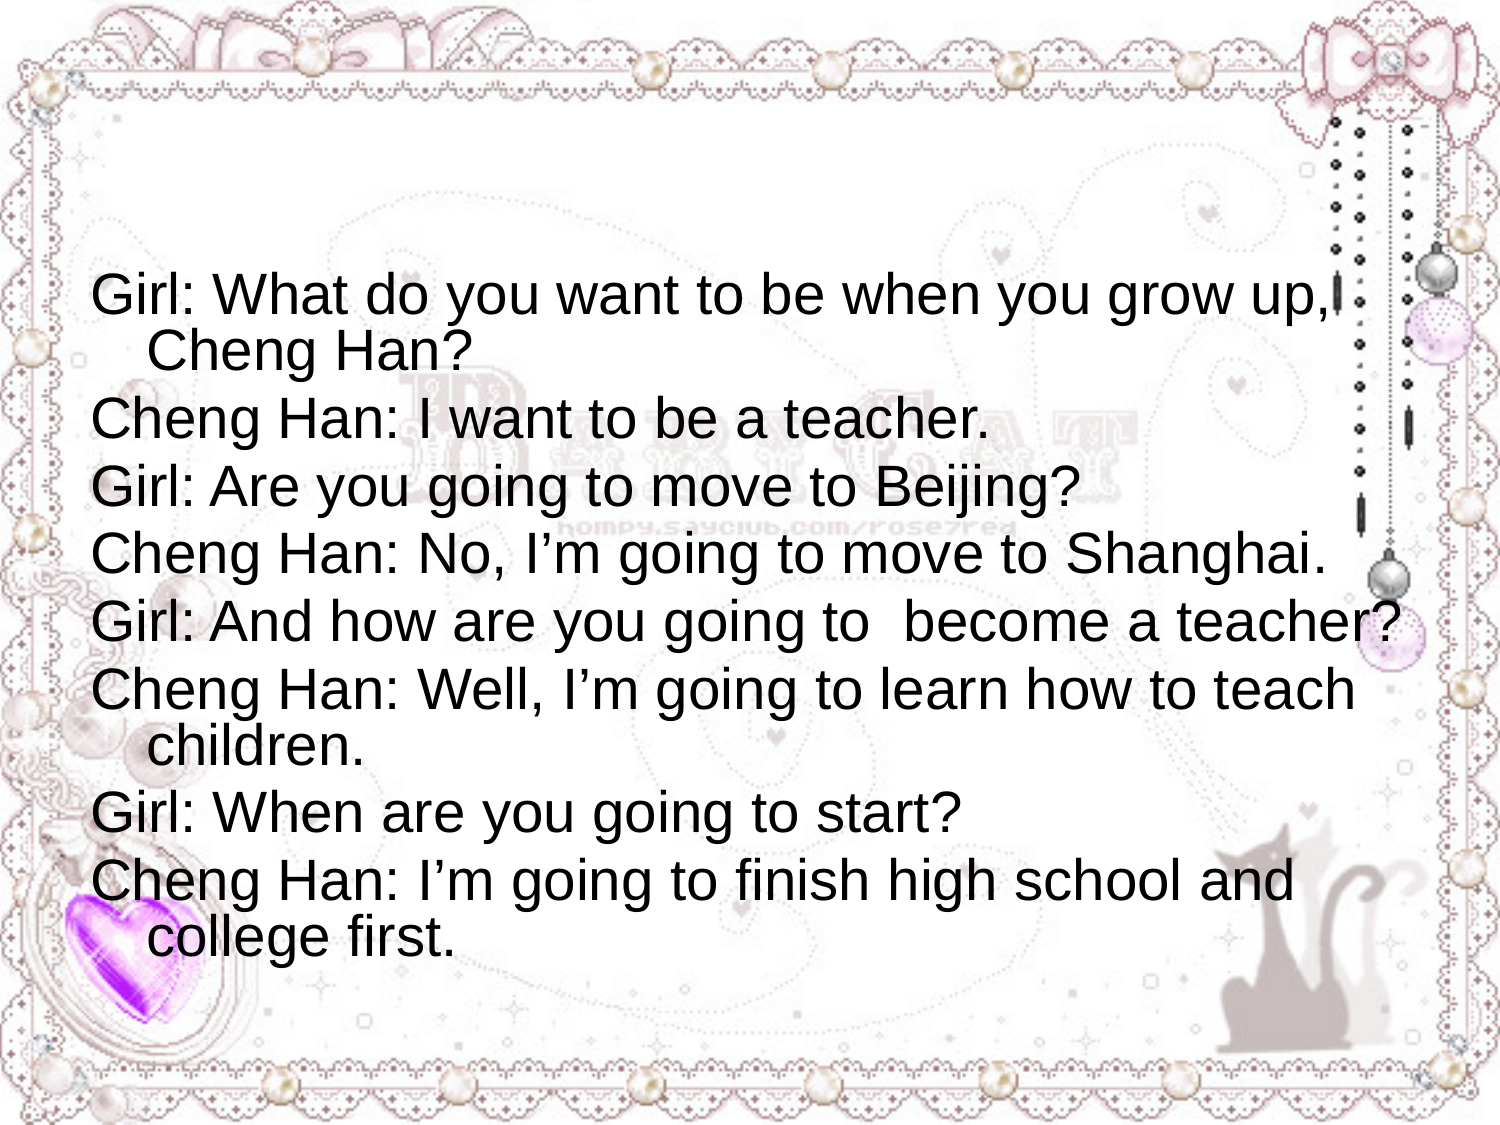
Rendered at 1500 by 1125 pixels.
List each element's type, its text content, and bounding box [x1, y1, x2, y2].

list Girl: What do you want to be when you grow up, Cheng Han? Cheng Han: I want to be a teacher. Girl: Are you going to move to Beijing? Cheng Han: No, I’m going to move to Shanghai. Girl: And how are you going to become a teacher? Cheng Han: Well, I’m going to learn how to teach children. Girl: When are you going to start? Cheng Han: I’m going to finish high school and college first. [75, 262, 1425, 1005]
picture [0, 0, 1500, 1125]
